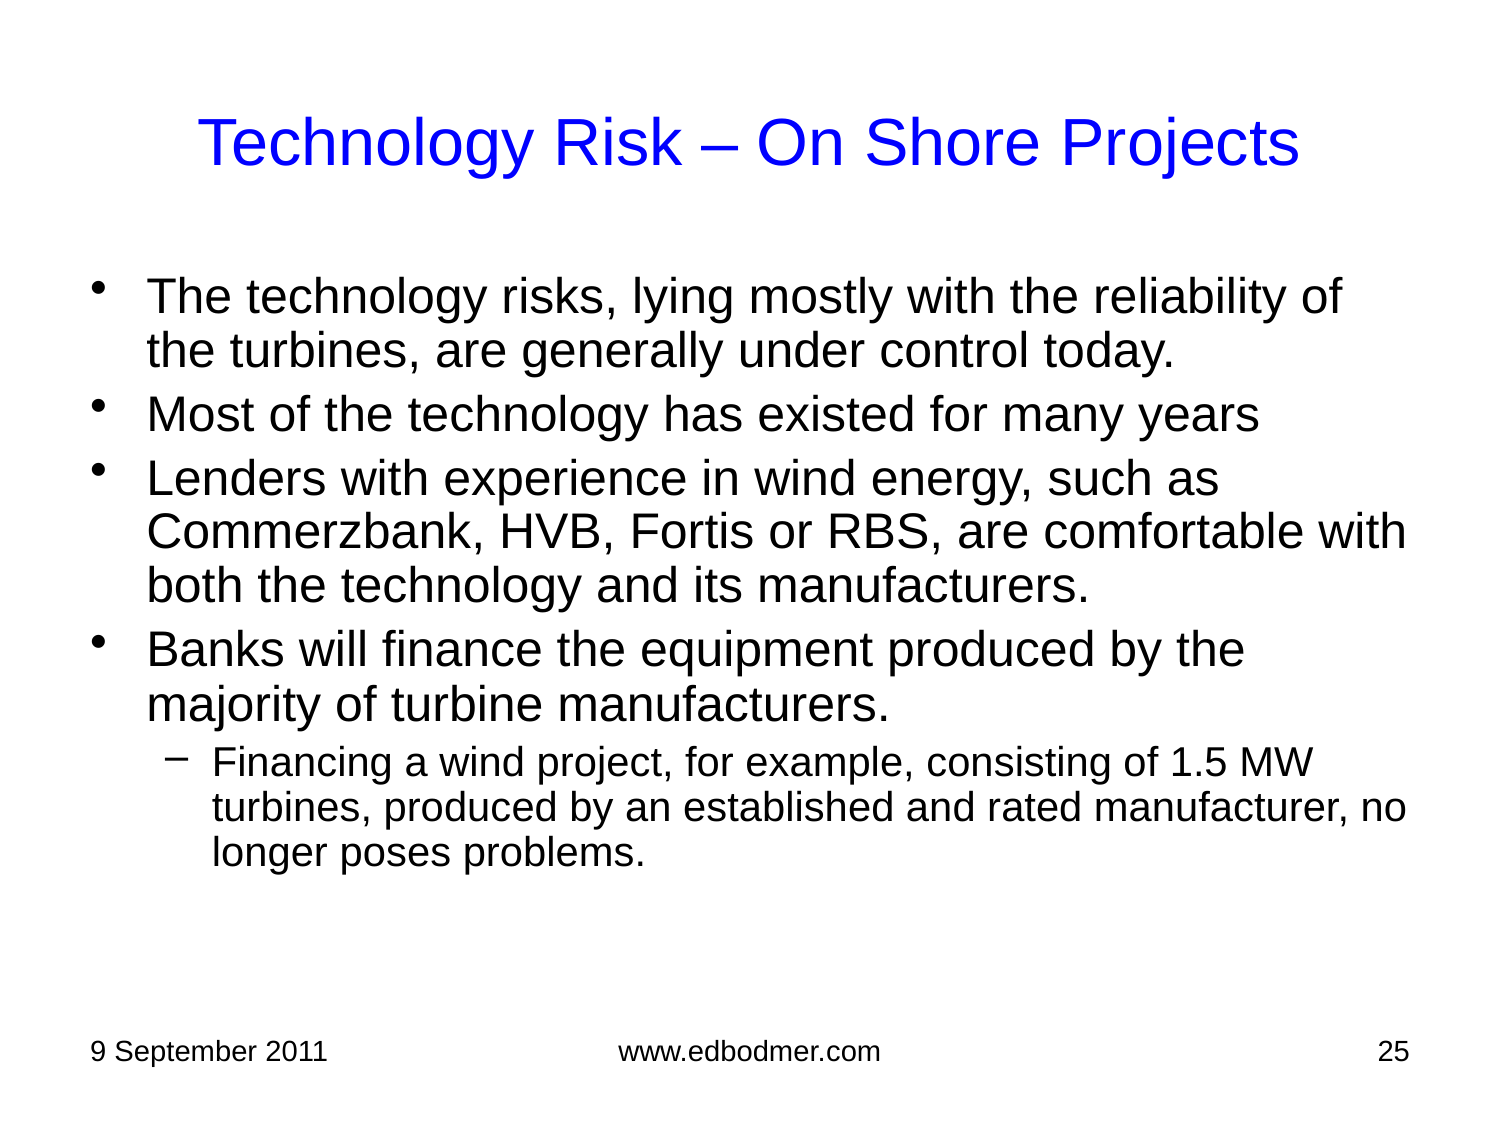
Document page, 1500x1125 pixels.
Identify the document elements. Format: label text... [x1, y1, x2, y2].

list The technology risks, lying mostly with the reliability of the turbines, are generally under control today. Most of the technology has existed for many years Lenders with experience in wind energy, such as Commerzbank, HVB, Fortis or RBS, are comfortable with both the technology and its manufacturers. Banks will finance the equipment produced by the majority of turbine manufacturers. Financing a wind project, for example, consisting of 1.5 MW turbines, produced by an established and rated manufacturer, no longer poses problems. [74, 262, 1426, 1006]
title Technology Risk – On Shore Projects [74, 44, 1426, 233]
slide_number 25 [1074, 1024, 1426, 1103]
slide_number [74, 1024, 426, 1103]
footer www.edbodmer.com [512, 1024, 988, 1103]
